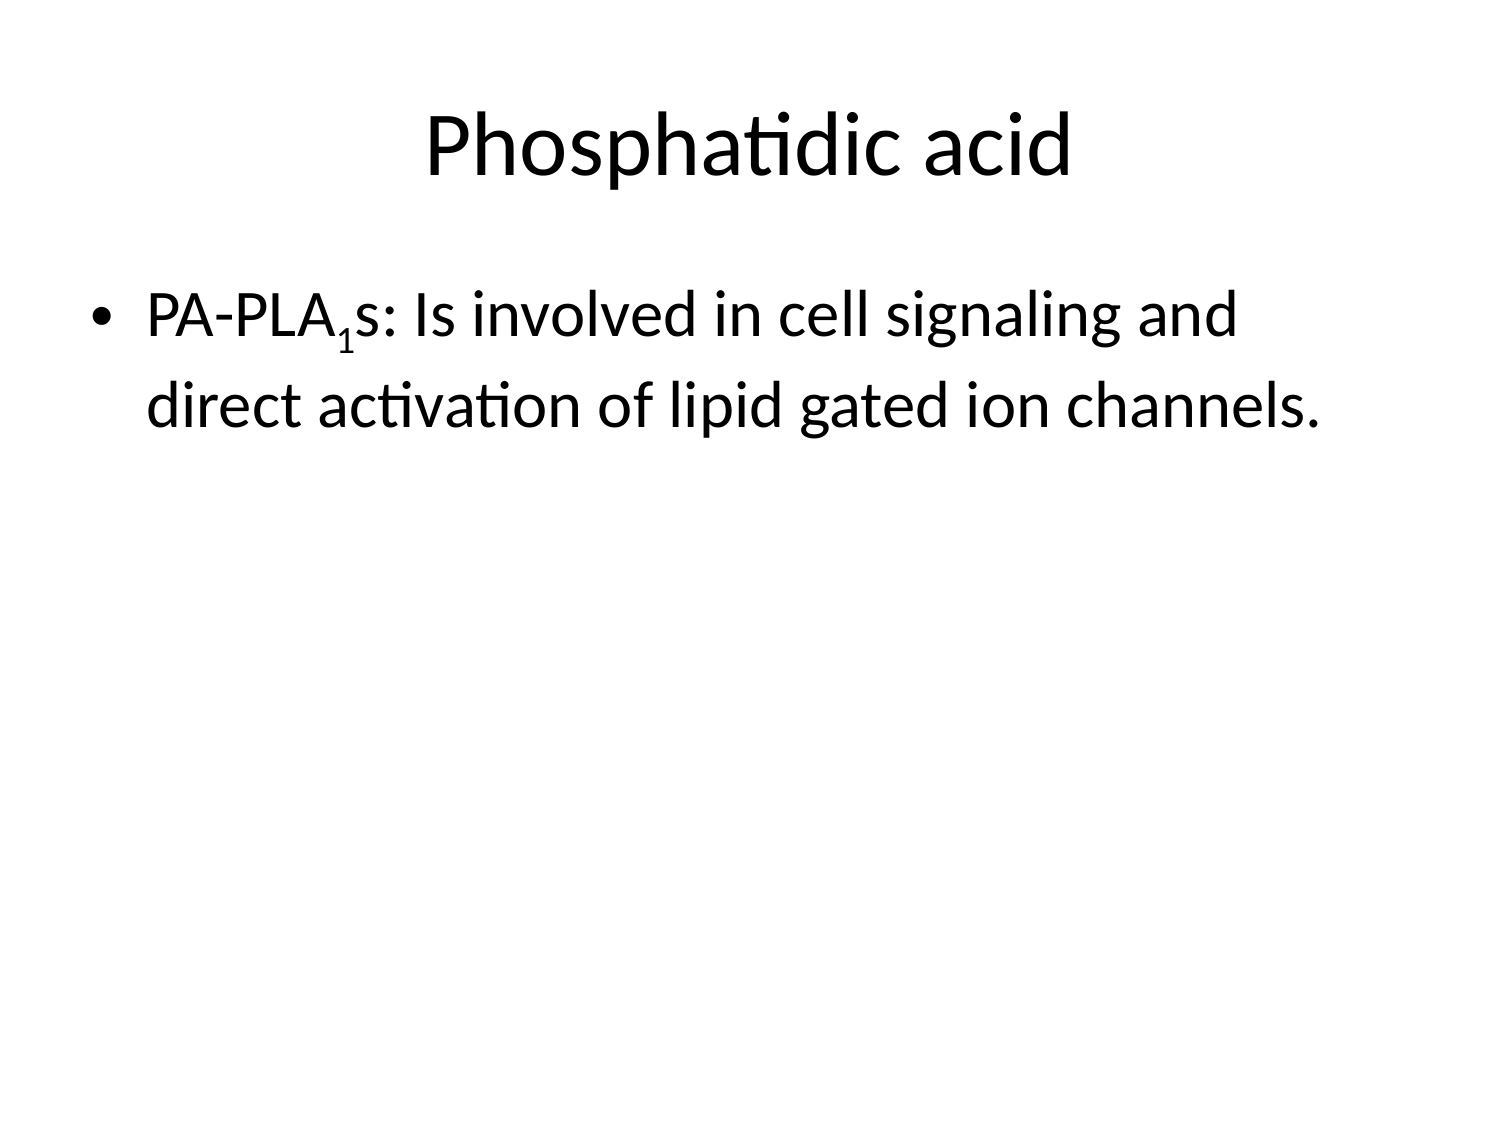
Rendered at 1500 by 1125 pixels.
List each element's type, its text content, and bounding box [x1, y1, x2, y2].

title Phosphatidic acid [75, 45, 1425, 233]
list PA-PLA1s: Is involved in cell signaling and direct activation of lipid gated ion channels. [75, 262, 1425, 1005]
